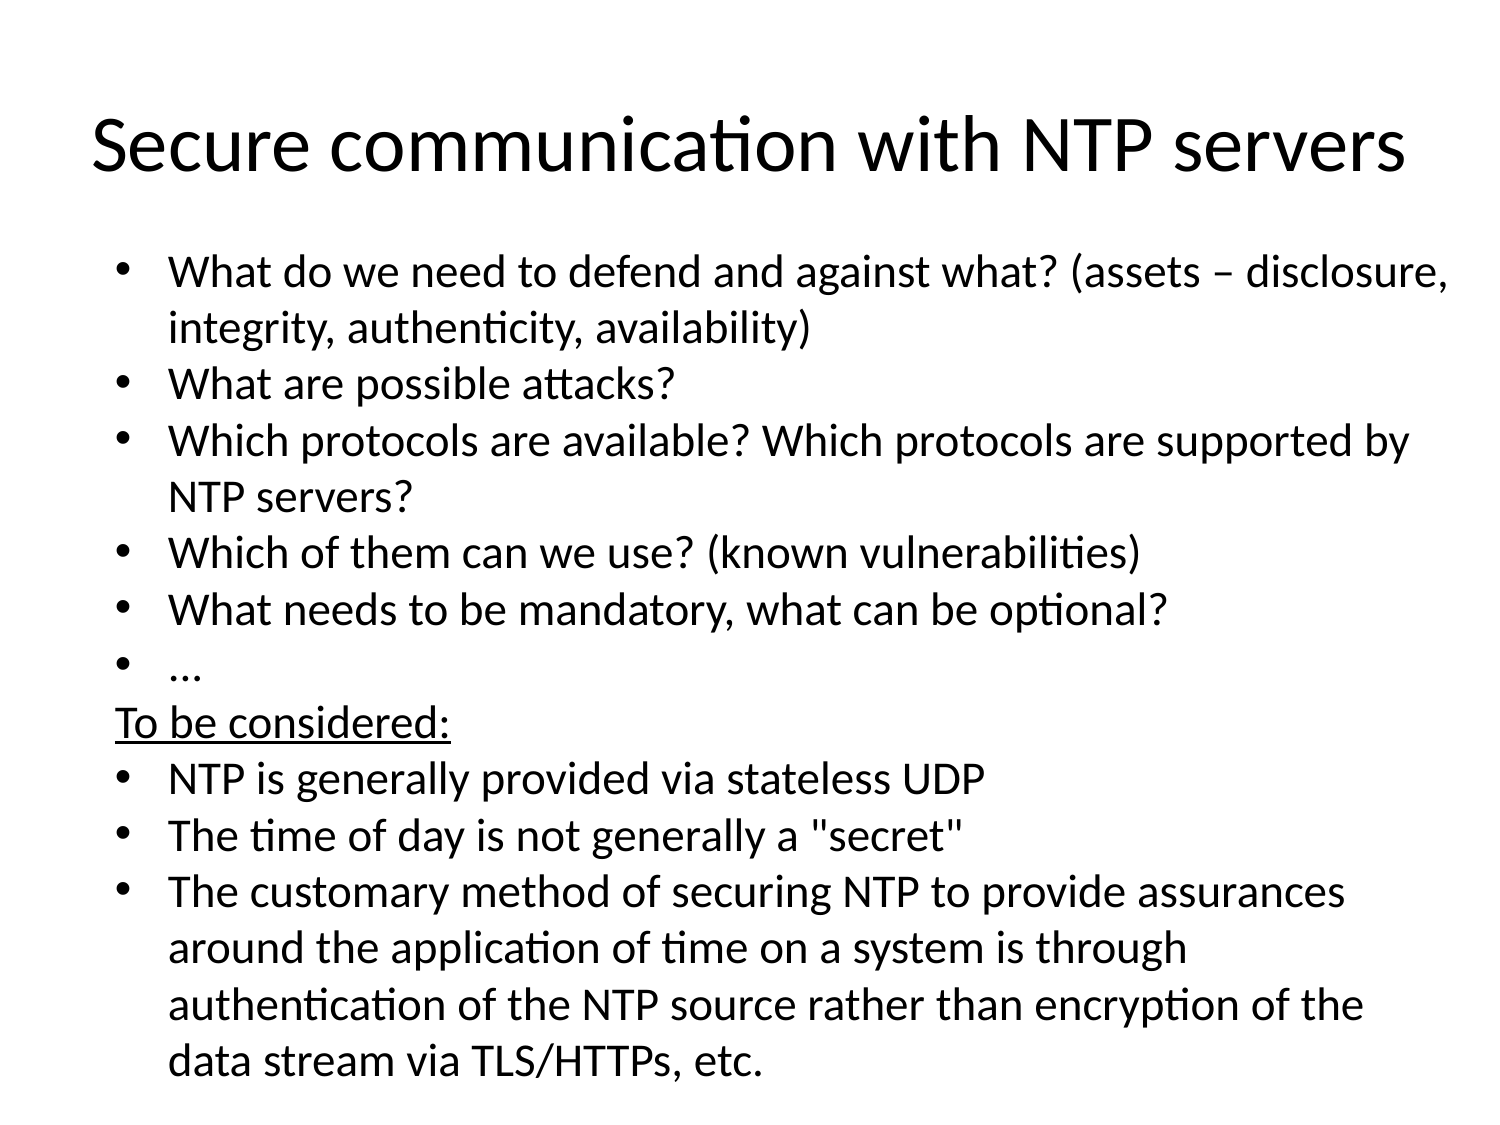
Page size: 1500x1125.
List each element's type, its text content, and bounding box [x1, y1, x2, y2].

text_box What do we need to defend and against what? (assets – disclosure, integrity, authenticity, availability) What are possible attacks? Which protocols are available? Which protocols are supported by NTP servers? Which of them can we use? (known vulnerabilities) What needs to be mandatory, what can be optional? ... To be considered: NTP is generally provided via stateless UDP The time of day is not generally a "secret" The customary method of securing NTP to provide assurances around the application of time on a system is through authentication of the NTP source rather than encryption of the data stream via TLS/HTTPs, etc. [99, 232, 1472, 1096]
title Secure communication with NTP servers [75, 45, 1425, 233]
